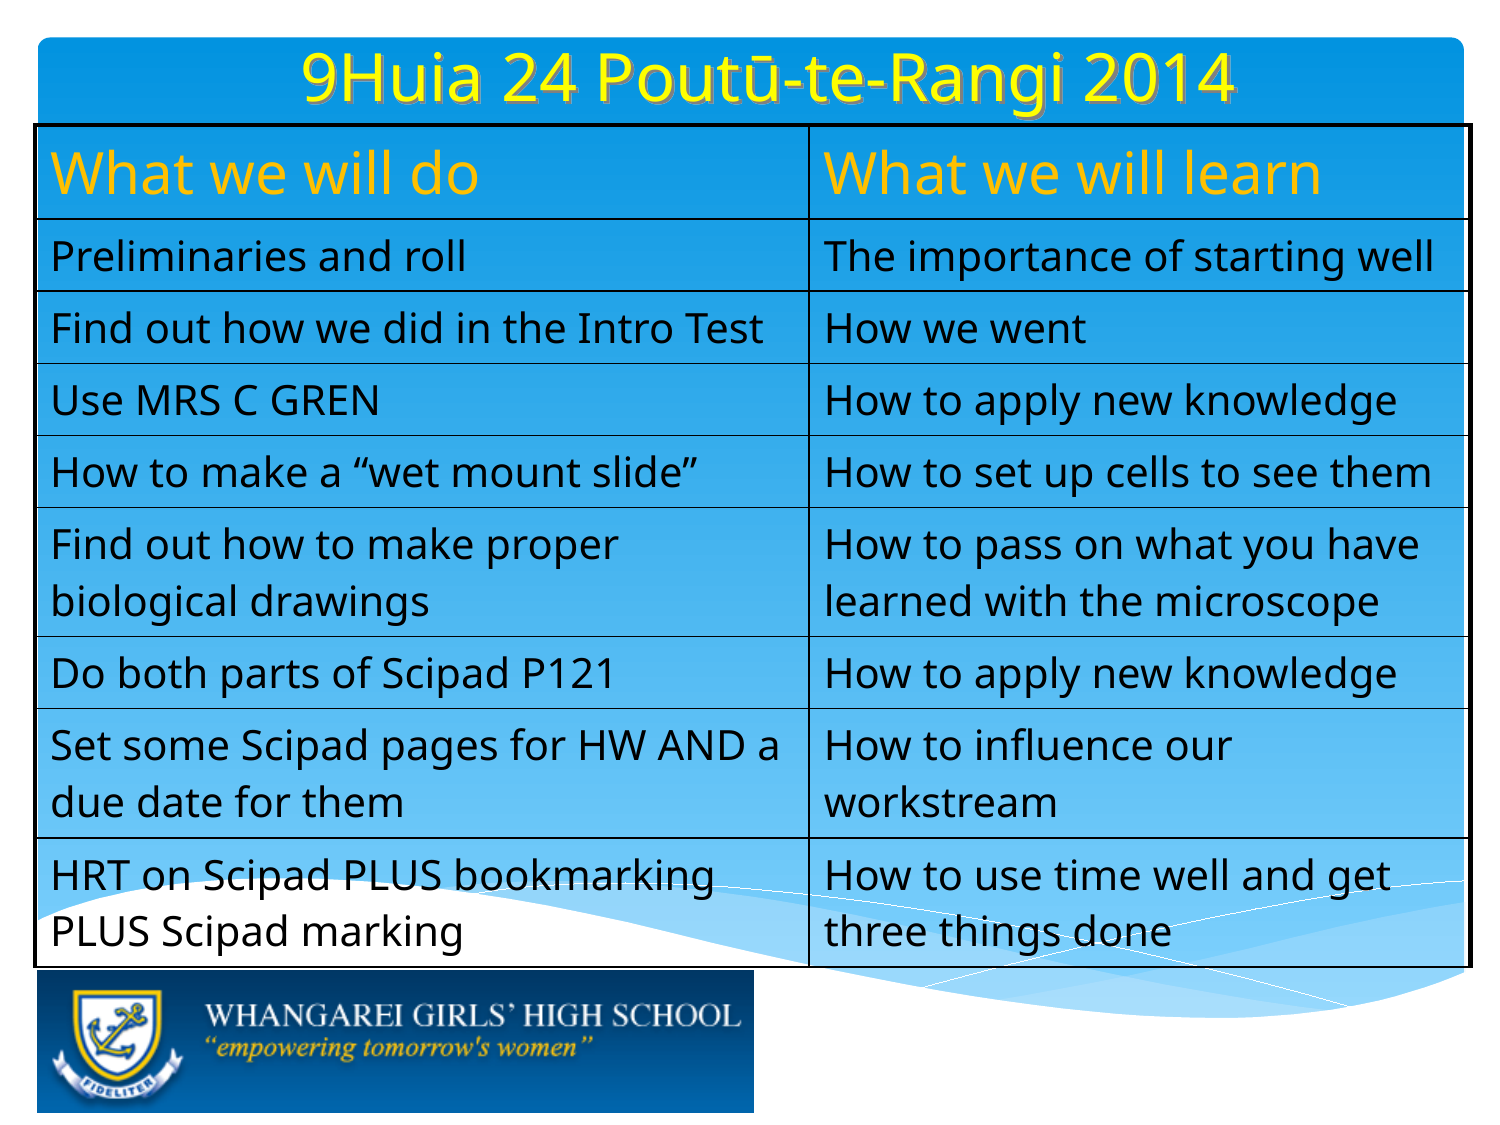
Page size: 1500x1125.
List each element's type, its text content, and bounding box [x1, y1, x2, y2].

table_cell HRT on Scipad PLUS bookmarking PLUS Scipad marking [37, 839, 808, 966]
picture [37, 970, 754, 1113]
table_cell How to apply new knowledge [810, 637, 1468, 708]
table_cell Preliminaries and roll [37, 220, 808, 290]
table_cell Do both parts of Scipad P121 [37, 637, 808, 708]
table_cell How to apply new knowledge [810, 364, 1468, 435]
table_header What we will do [37, 127, 808, 218]
table_cell Find out how to make proper biological drawings [37, 508, 808, 636]
table_cell How to pass on what you have learned with the microscope [810, 508, 1468, 636]
table_header What we will learn [810, 127, 1468, 218]
table_cell How to use time well and get three things done [810, 839, 1468, 966]
table_cell How to make a “wet mount slide” [37, 436, 808, 507]
table_cell How to influence our workstream [810, 709, 1468, 837]
table_cell The importance of starting well [810, 220, 1468, 290]
text_box 9Huia 24 Poutū-te-Rangi 2014 [162, 24, 1375, 123]
table_cell Use MRS C GREN [37, 364, 808, 435]
table_cell Find out how we did in the Intro Test [37, 292, 808, 363]
table_cell How to set up cells to see them [810, 436, 1468, 507]
table_cell Set some Scipad pages for HW AND a due date for them [37, 709, 808, 837]
table_cell How we went [810, 292, 1468, 363]
